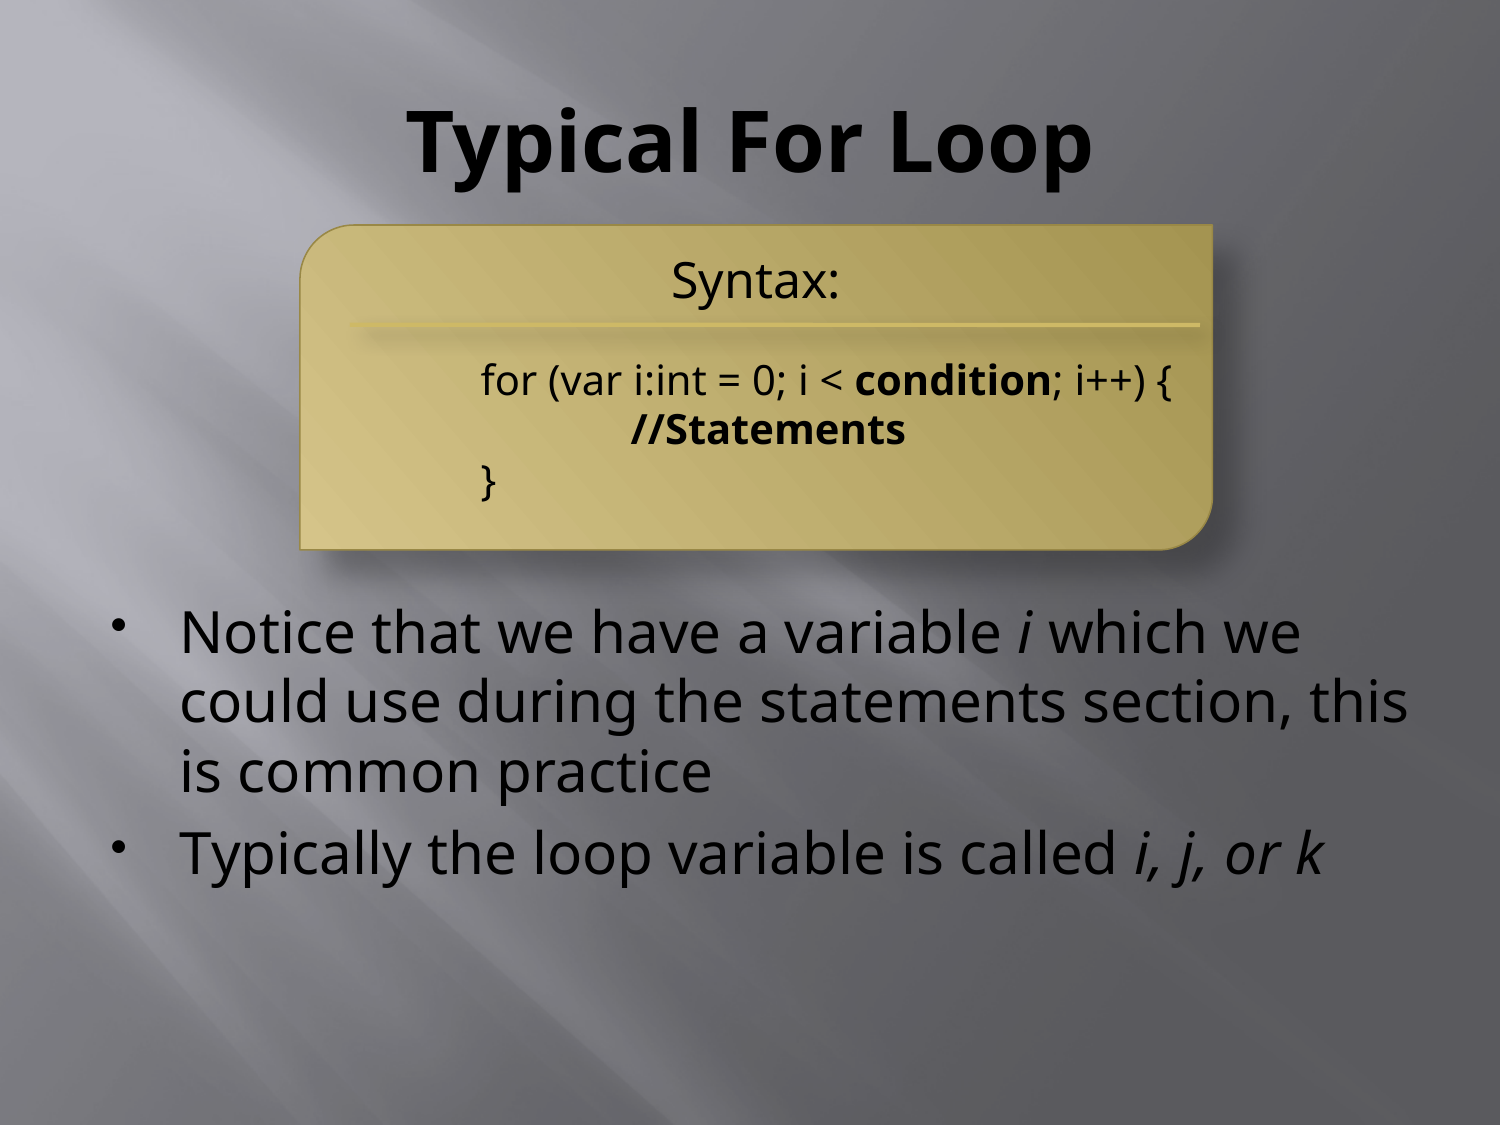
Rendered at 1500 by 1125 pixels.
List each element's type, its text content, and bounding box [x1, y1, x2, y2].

title Typical For Loop [75, 45, 1425, 233]
list Notice that we have a variable i which we could use during the statements section, this is common practice Typically the loop variable is called i, j, or k [75, 587, 1425, 1035]
text_box Syntax: for (var i:int = 0; i < condition; i++) { //Statements } [299, 224, 1214, 551]
